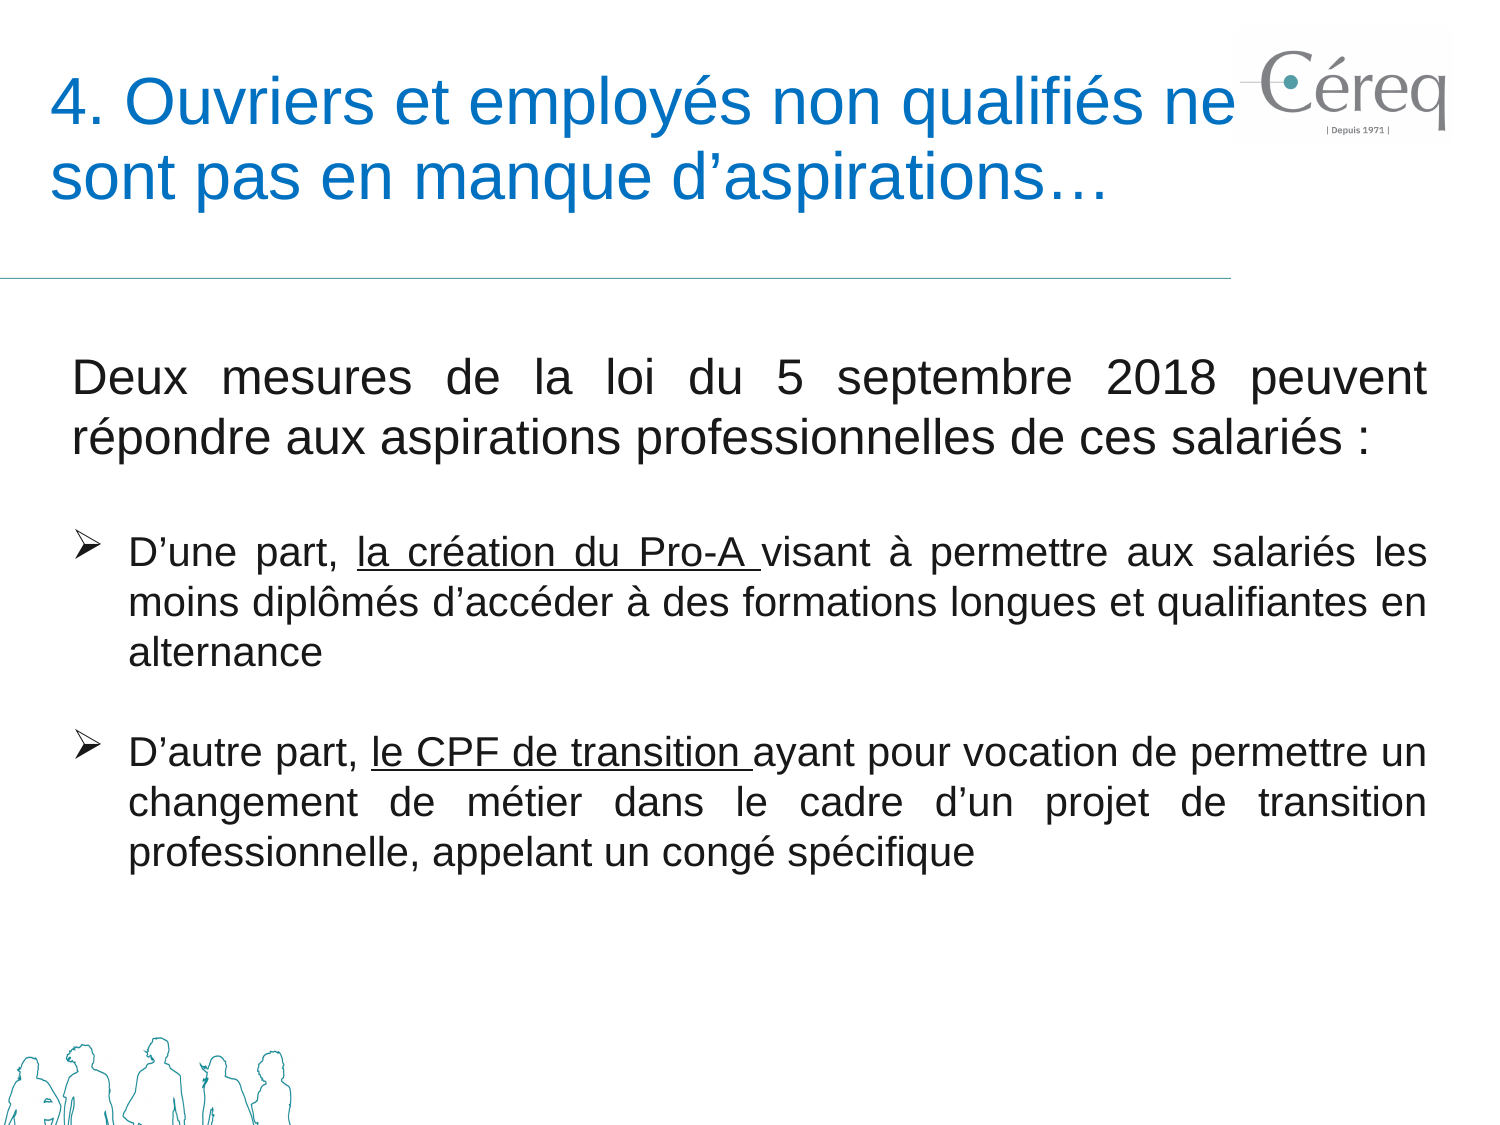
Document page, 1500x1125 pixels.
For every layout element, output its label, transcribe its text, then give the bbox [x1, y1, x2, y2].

title 4. Ouvriers et employés non qualifiés ne sont pas en manque d’aspirations… [35, 30, 1330, 248]
text_box Deux mesures de la loi du 5 septembre 2018 peuvent répondre aux aspirations professionnelles de ces salariés : D’une part, la création du Pro-A visant à permettre aux salariés les moins diplômés d’accéder à des formations longues et qualifiantes en alternance D’autre part, le CPF de transition ayant pour vocation de permettre un changement de métier dans le cadre d’un projet de transition professionnelle, appelant un congé spécifique [56, 337, 1444, 1125]
picture [1234, 26, 1453, 143]
picture [0, 1035, 56, 1125]
